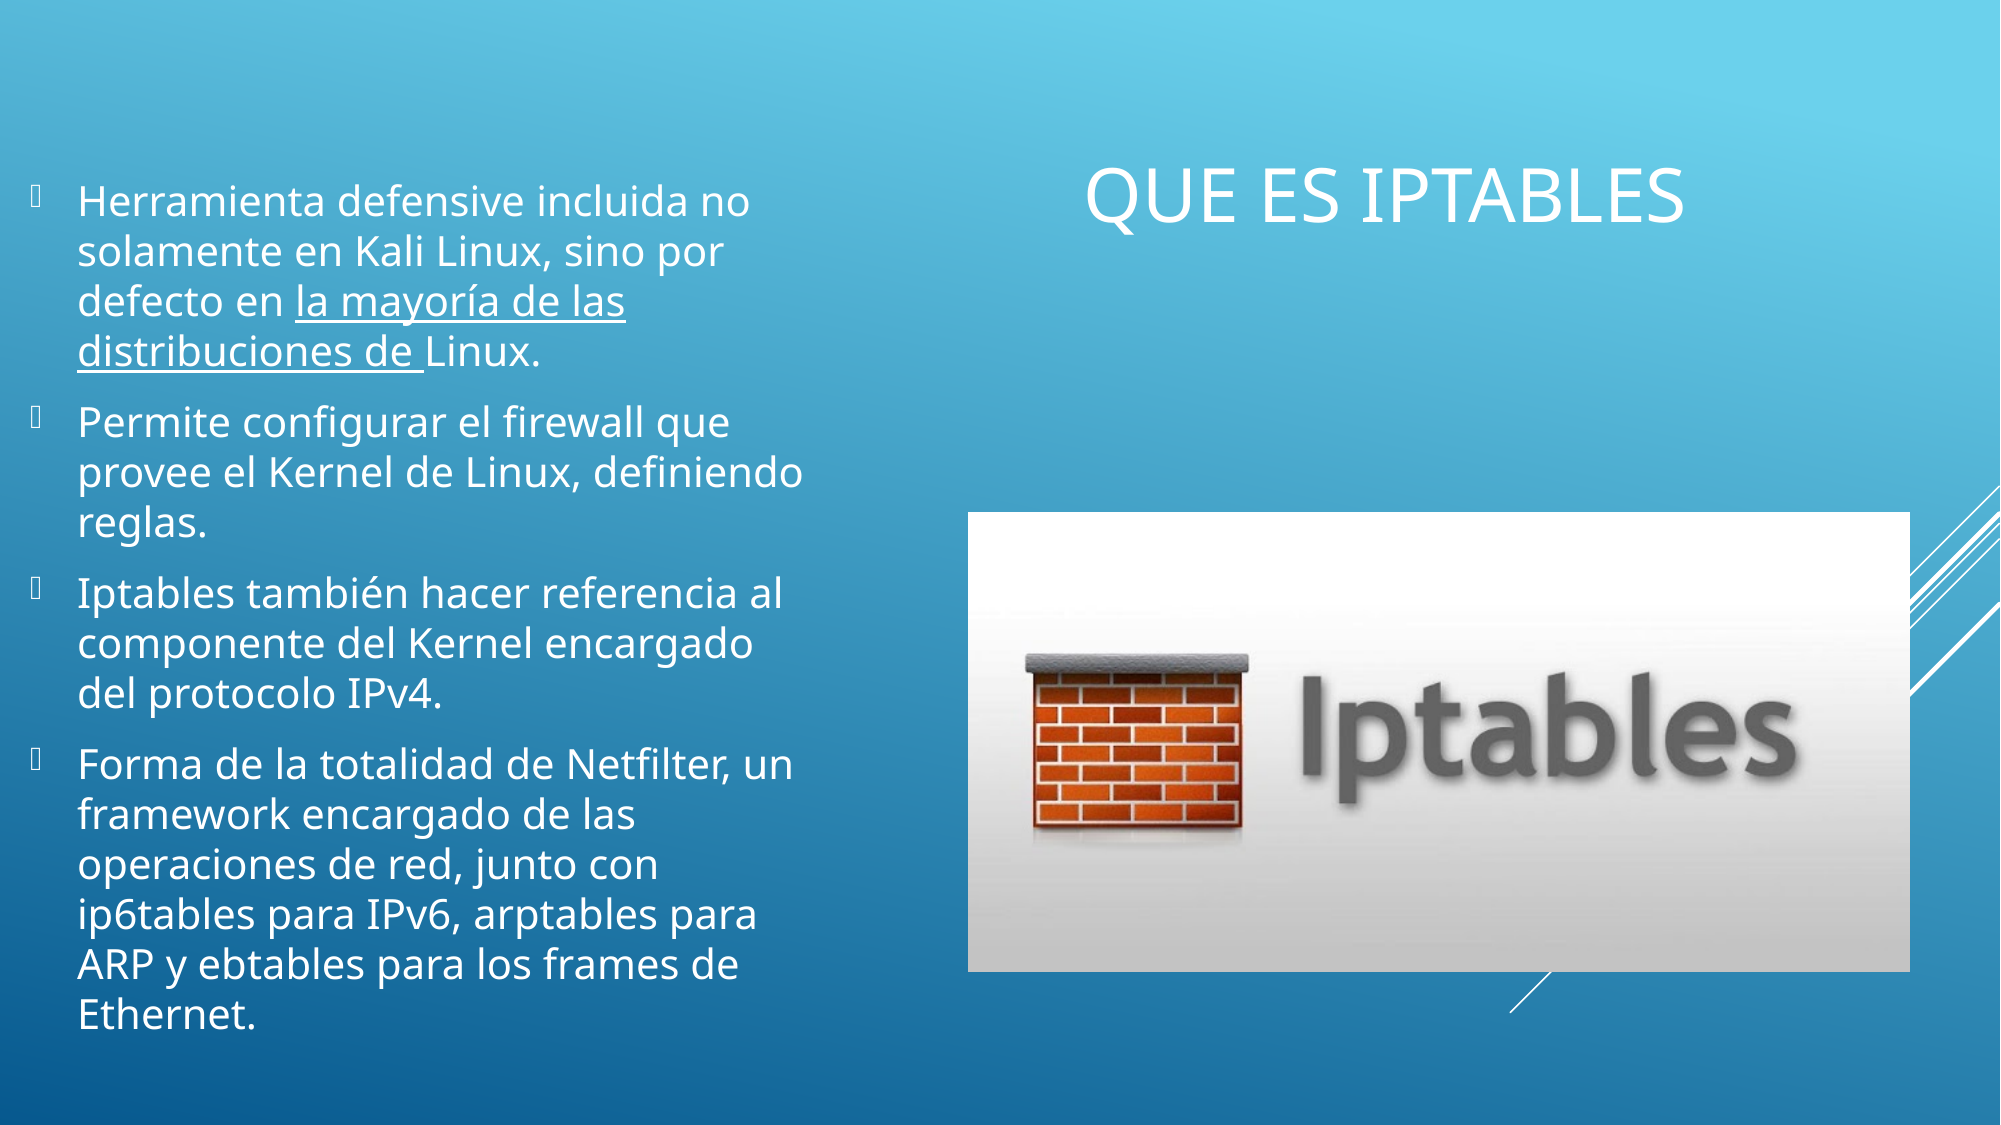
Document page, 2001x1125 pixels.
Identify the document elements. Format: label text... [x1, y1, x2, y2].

title Que es IPTABles [1068, 68, 2000, 316]
picture [967, 512, 1910, 972]
list Herramienta defensive incluida no solamente en Kali Linux, sino por defecto en la mayoría de las distribuciones de Linux. Permite configurar el firewall que provee el Kernel de Linux, definiendo reglas. Iptables también hacer referencia al componente del Kernel encargado del protocolo IPv4. Forma de la totalidad de Netfilter, un framework encargado de las operaciones de red, junto con ip6tables para IPv6, arptables para ARP y ebtables para los frames de Ethernet. [15, 88, 826, 1125]
